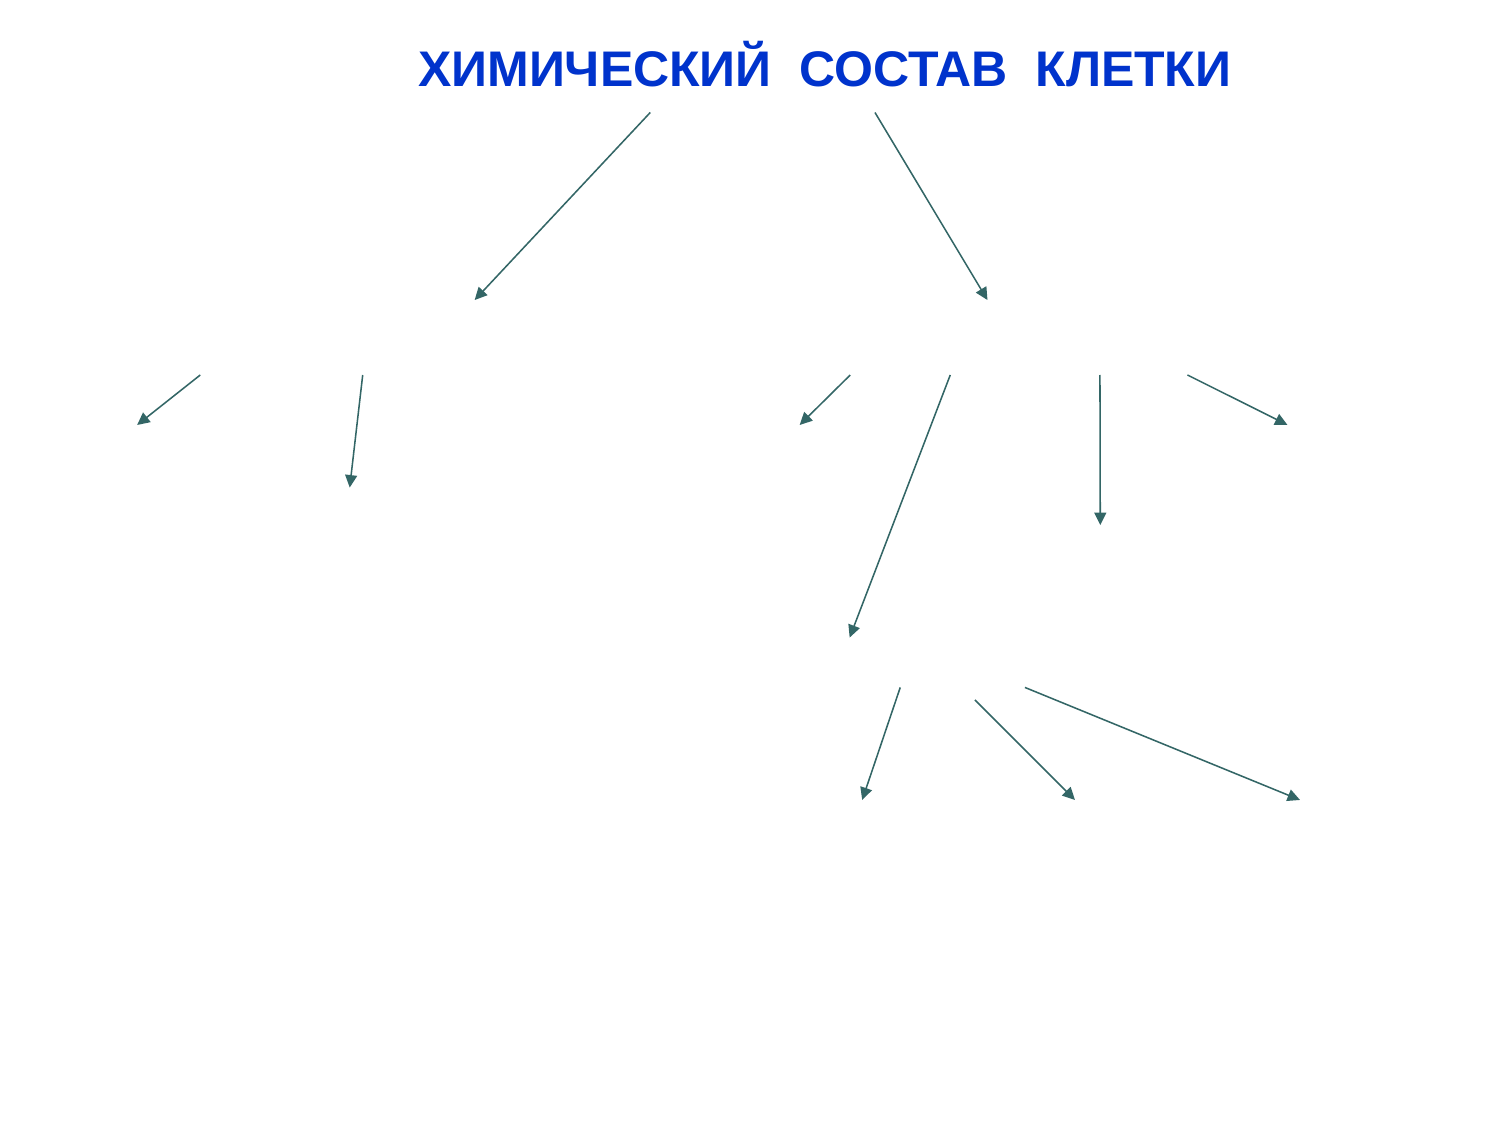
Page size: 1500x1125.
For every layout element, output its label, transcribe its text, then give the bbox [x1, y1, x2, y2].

text_box ХИМИЧЕСКИЙ СОСТАВ КЛЕТКИ [249, 28, 1400, 284]
text_box [874, 112, 988, 300]
text_box [848, 374, 951, 638]
text_box [1094, 374, 1107, 526]
text_box [345, 374, 363, 488]
text_box [860, 687, 901, 800]
text_box [1024, 687, 1300, 802]
text_box [137, 374, 201, 425]
text_box НЕОРГАНИЧЕСКИЕ ВЕЩЕСТВА ОРГАНИЧЕСКИЕ ВЕЩЕСТВА ВОДА ЖИРЫ БЕЛКИ МИНЕРАЛЬНЫЕ СОЛИ НУКЛЕИНОВЫЕ КИСЛОТЫ УГЛЕВОДЫ КРАХМАЛ САХАР КЛЕТЧАТКА [99, 312, 1463, 988]
text_box [974, 699, 1075, 800]
text_box [1187, 374, 1288, 425]
text_box [474, 112, 651, 300]
text_box [799, 374, 851, 425]
